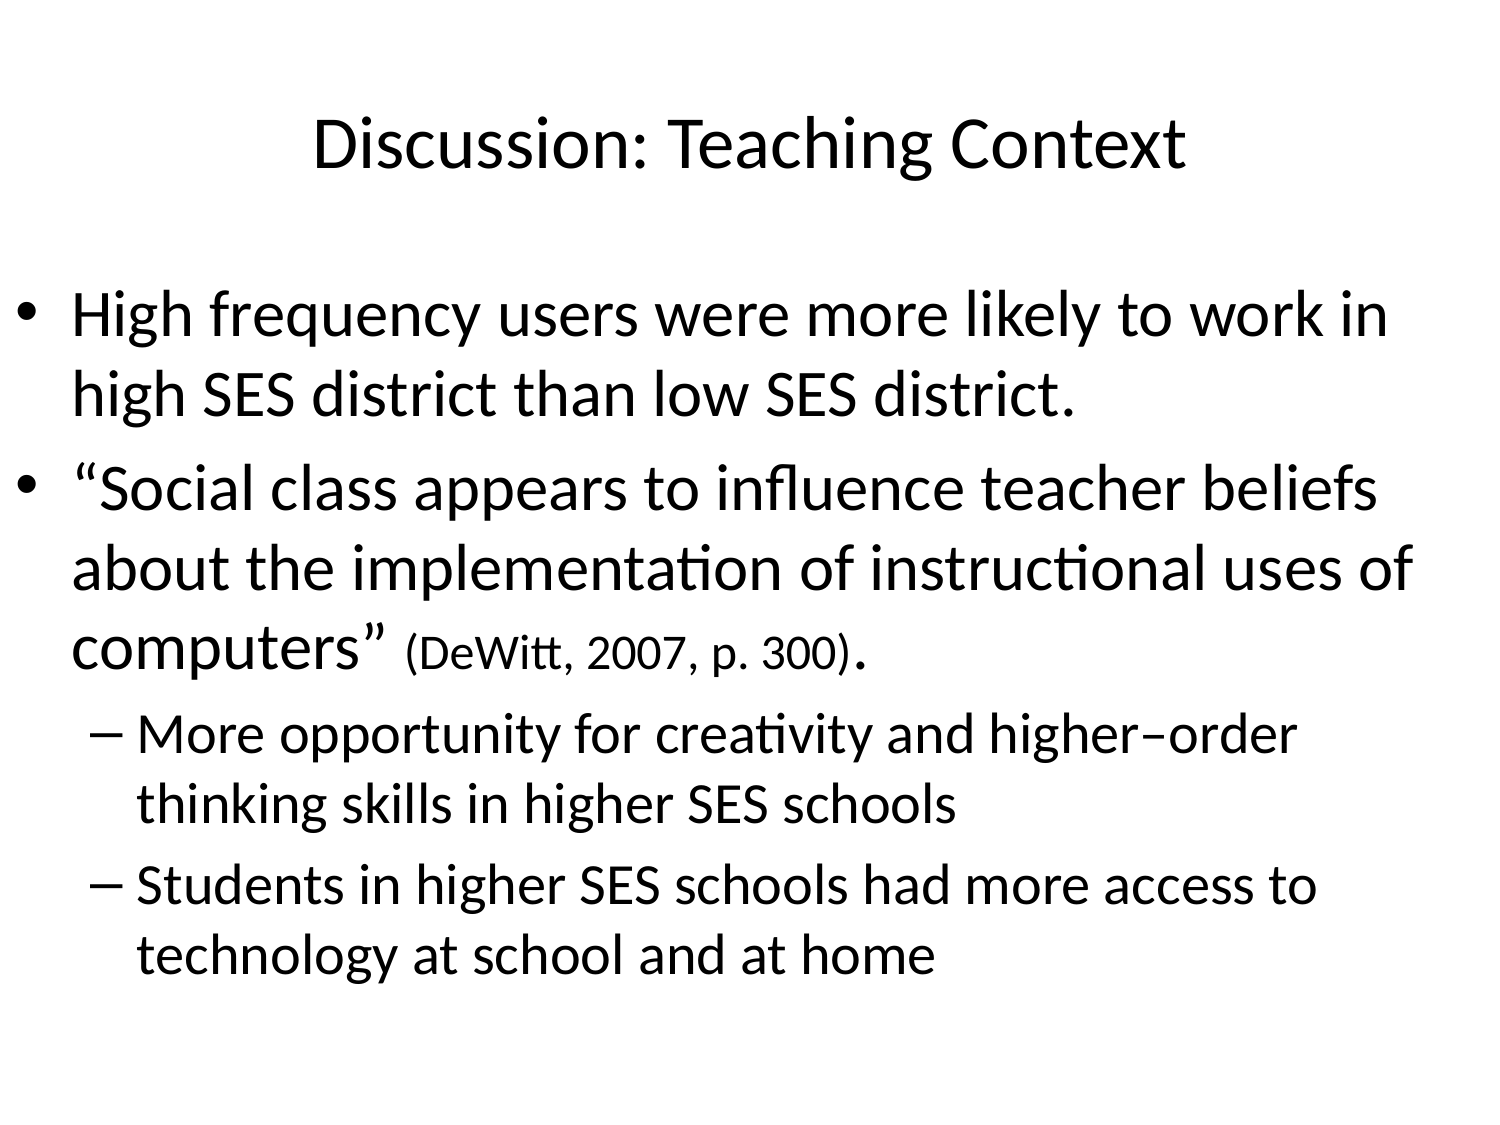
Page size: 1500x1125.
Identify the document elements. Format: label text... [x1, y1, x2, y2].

list High frequency users were more likely to work in high SES district than low SES district. “Social class appears to influence teacher beliefs about the implementation of instructional uses of computers” (DeWitt, 2007, p. 300). More opportunity for creativity and higher–order thinking skills in higher SES schools Students in higher SES schools had more access to technology at school and at home [0, 262, 1500, 1005]
title Discussion: Teaching Context [75, 45, 1425, 233]
